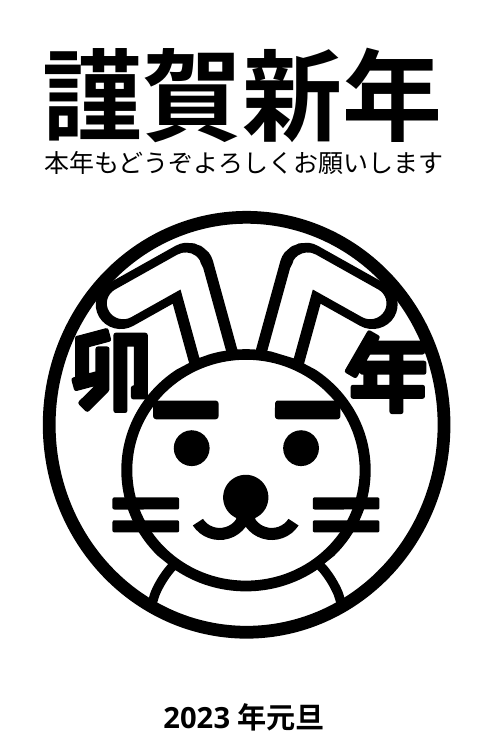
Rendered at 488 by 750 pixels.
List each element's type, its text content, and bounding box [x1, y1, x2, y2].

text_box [42, 210, 451, 639]
text_box 本年もどうぞよろしくお願いします [29, 140, 459, 186]
text_box 2023年元旦 [148, 692, 340, 743]
text_box 謹賀新年 [27, 26, 458, 162]
